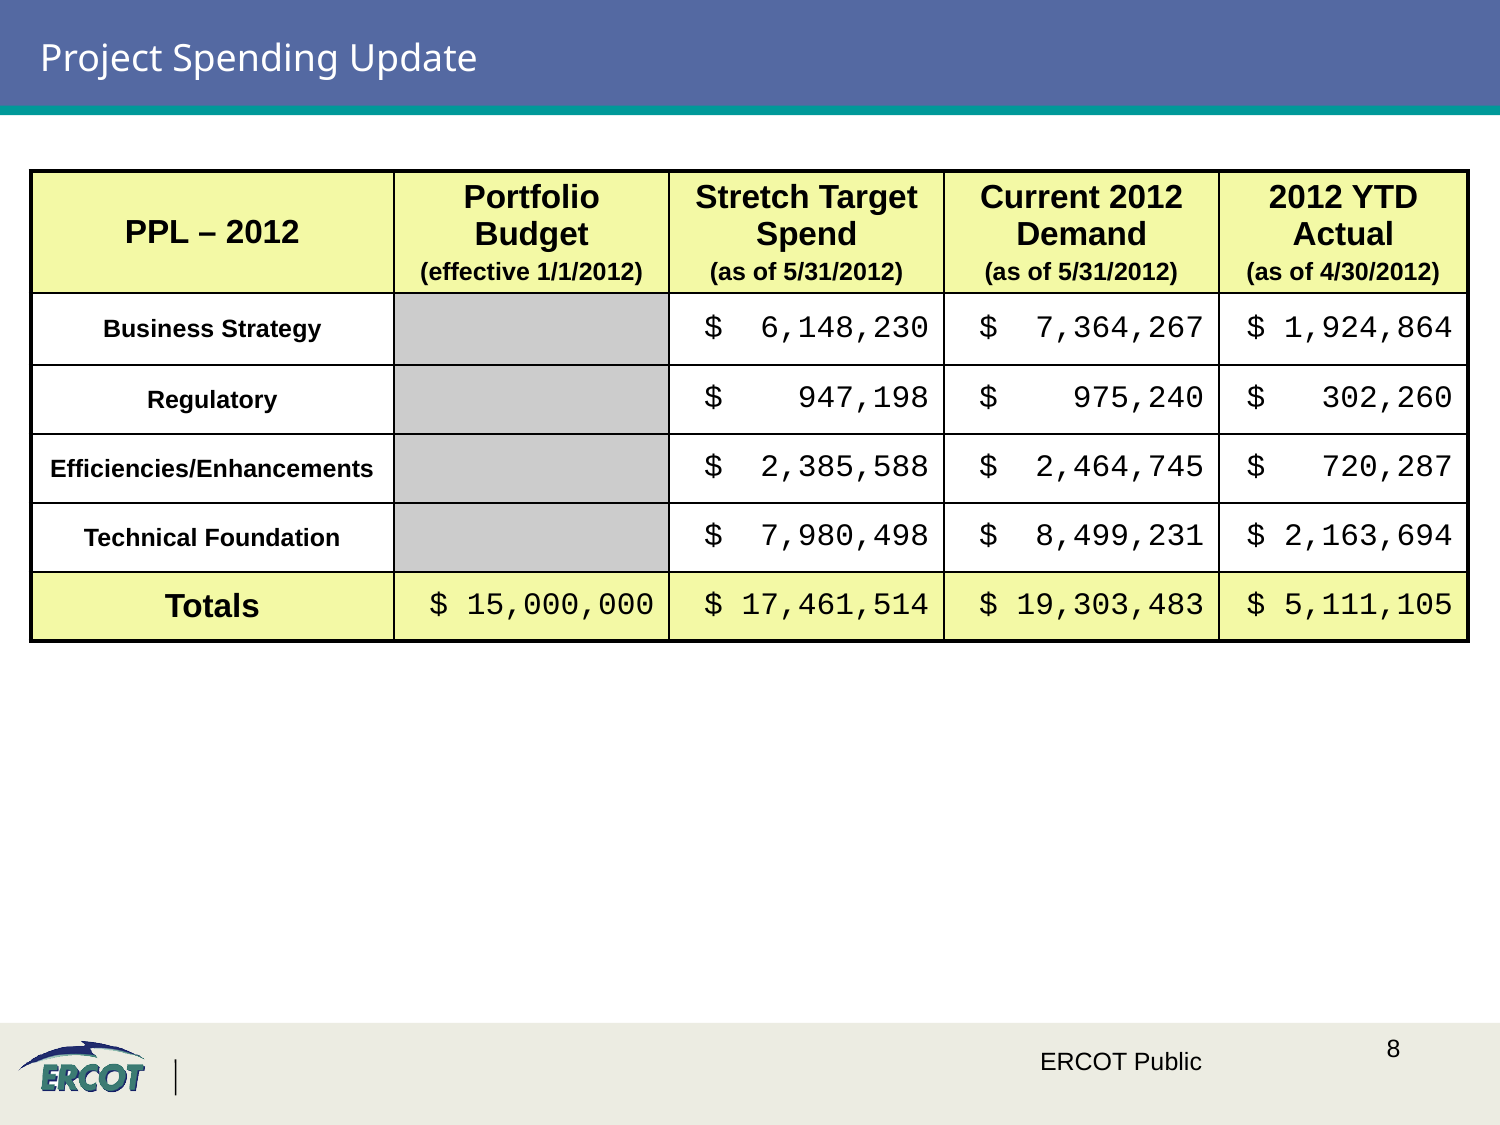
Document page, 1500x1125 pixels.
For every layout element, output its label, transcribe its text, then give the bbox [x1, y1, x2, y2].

title Project Spending Update [24, 0, 988, 113]
table_cell $ 7,980,498 [670, 504, 943, 571]
table_cell $ 947,198 [670, 366, 943, 433]
table_header Portfolio Budget (effective 1/1/2012) [395, 173, 668, 292]
picture [10, 1031, 151, 1111]
text_box ERCOT Public [1025, 1037, 1438, 1113]
table_cell $ 7,364,267 [945, 294, 1218, 364]
table_cell $ 5,111,105 [1220, 573, 1466, 639]
table_cell $ 17,461,514 [670, 573, 943, 639]
table_cell $ 15,000,000 [395, 573, 668, 639]
table_cell $ 1,924,864 [1220, 294, 1466, 364]
table_cell $ 6,148,230 [670, 294, 943, 364]
table_cell [395, 366, 668, 433]
table_cell Regulatory [33, 366, 393, 433]
table_cell $ 19,303,483 [945, 573, 1218, 639]
table_header Stretch Target Spend (as of 5/31/2012) [670, 173, 943, 292]
table_header 2012 YTD Actual (as of 4/30/2012) [1220, 173, 1466, 292]
table_cell $ 2,385,588 [670, 435, 943, 502]
table_cell [395, 435, 668, 502]
table_cell $ 302,260 [1220, 366, 1466, 433]
table_cell Business Strategy [33, 294, 393, 364]
table_cell $ 8,499,231 [945, 504, 1218, 571]
table_cell $ 2,163,694 [1220, 504, 1466, 571]
table_cell $ 720,287 [1220, 435, 1466, 502]
table_header PPL – 2012 [33, 173, 393, 292]
table_cell Technical Foundation [33, 504, 393, 571]
table_cell [395, 504, 668, 571]
table_header Current 2012 Demand (as of 5/31/2012) [945, 173, 1218, 292]
table_cell $ 2,464,745 [945, 435, 1218, 502]
table_cell Efficiencies/Enhancements [33, 435, 393, 502]
table_cell Totals [33, 573, 393, 639]
table_cell $ 975,240 [945, 366, 1218, 433]
table_cell [395, 294, 668, 364]
